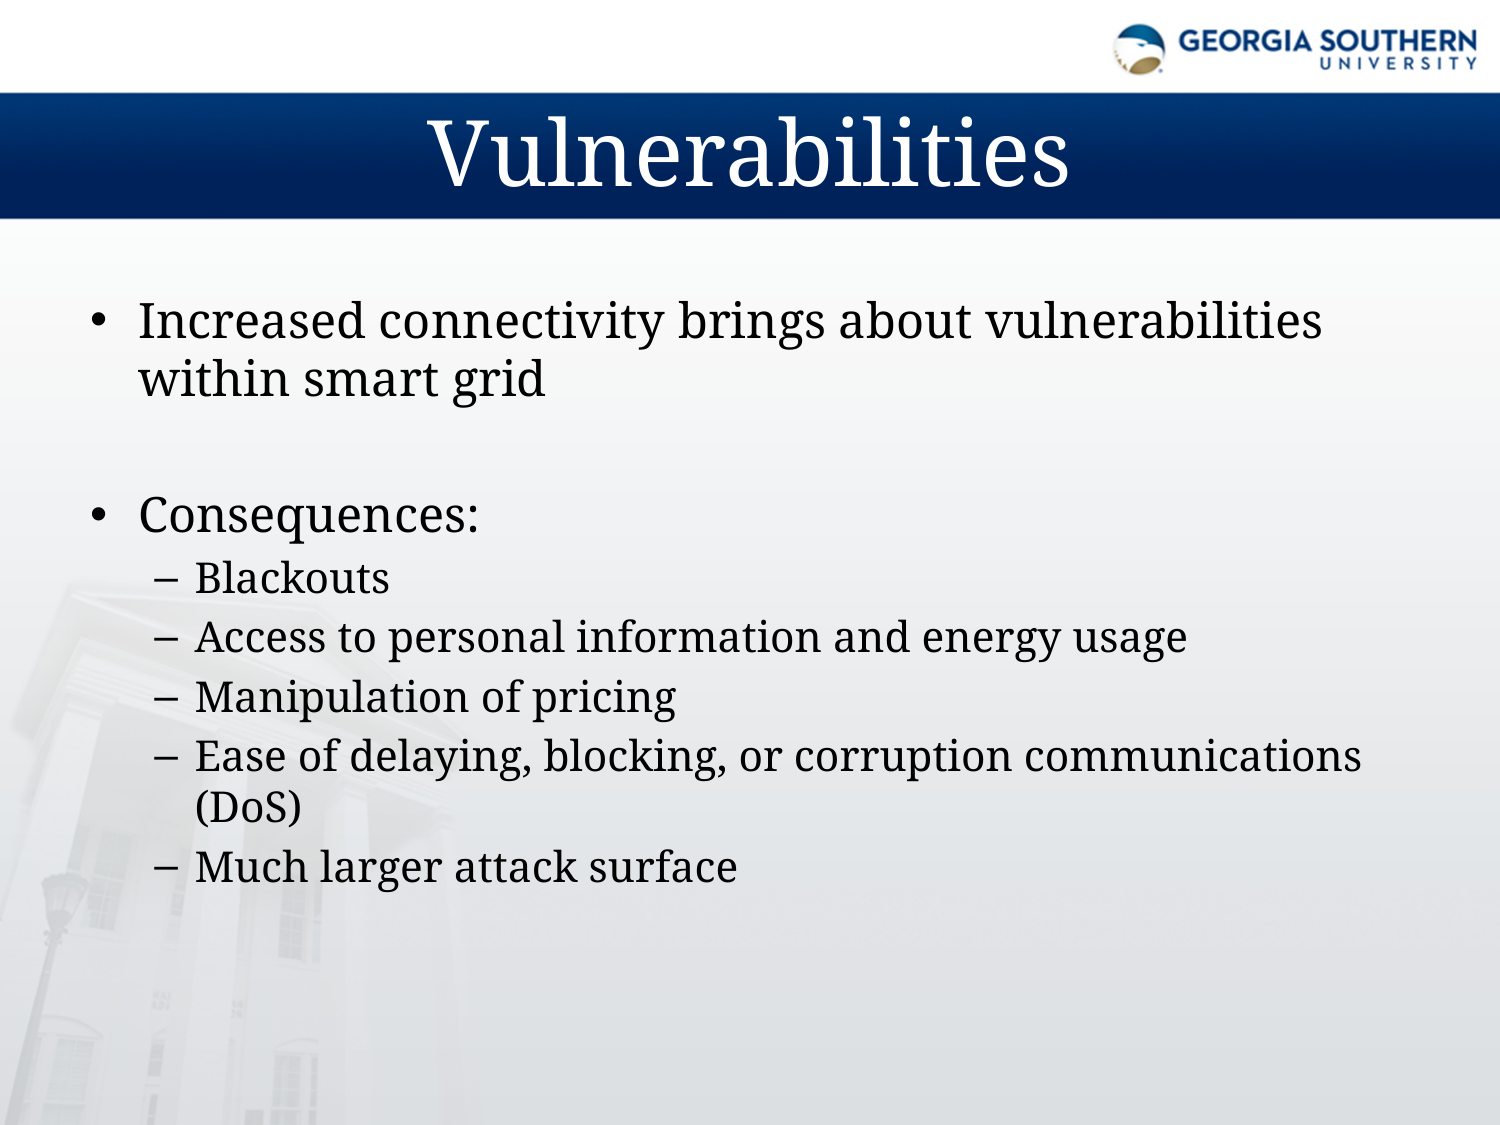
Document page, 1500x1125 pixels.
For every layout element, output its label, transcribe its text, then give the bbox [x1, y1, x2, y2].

picture [0, 0, 1500, 1125]
list Increased connectivity brings about vulnerabilities within smart grid Consequences: Blackouts Access to personal information and energy usage Manipulation of pricing Ease of delaying, blocking, or corruption communications (DoS) Much larger attack surface [75, 282, 1425, 900]
title Vulnerabilities [75, 56, 1425, 244]
